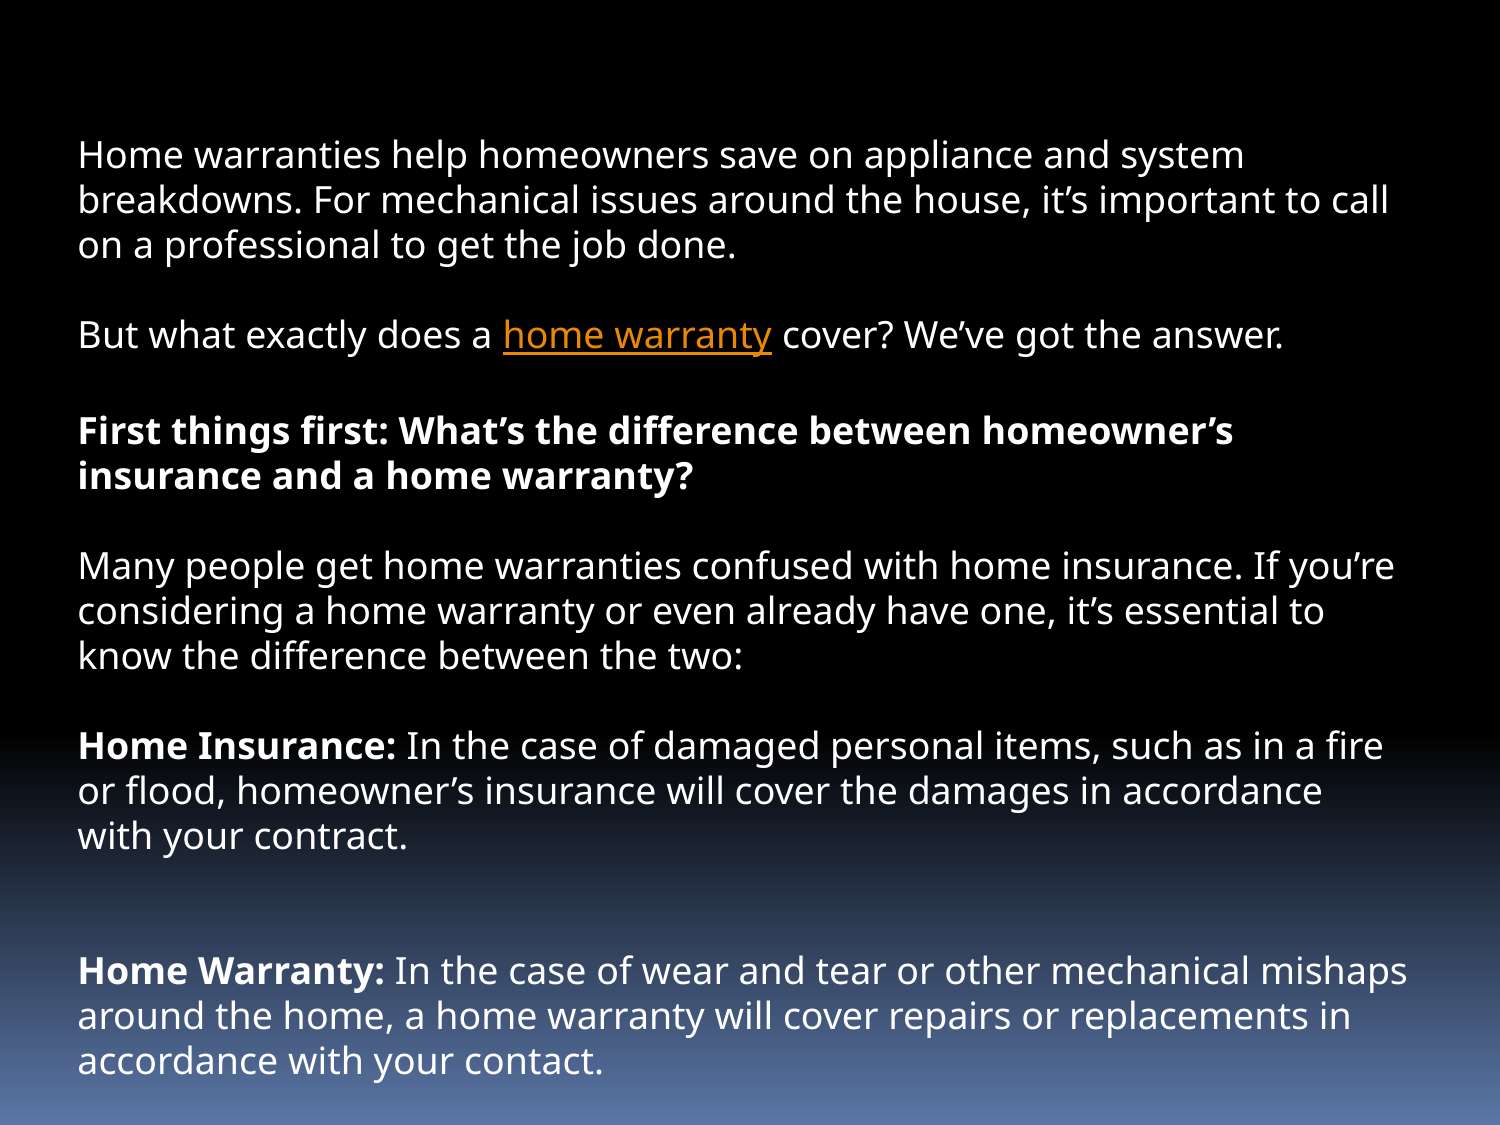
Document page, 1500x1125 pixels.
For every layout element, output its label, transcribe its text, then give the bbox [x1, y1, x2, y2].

text_box Home warranties help homeowners save on appliance and system breakdowns. For mechanical issues around the house, it’s important to call on a professional to get the job done. But what exactly does a home warranty cover? We’ve got the answer. First things first: What’s the difference between homeowner’s insurance and a home warranty? Many people get home warranties confused with home insurance. If you’re considering a home warranty or even already have one, it’s essential to know the difference between the two: Home Insurance: In the case of damaged personal items, such as in a fire or flood, homeowner’s insurance will cover the damages in accordance with your contract. Home Warranty: In the case of wear and tear or other mechanical mishaps around the home, a home warranty will cover repairs or replacements in accordance with your contact. [62, 123, 1425, 1125]
